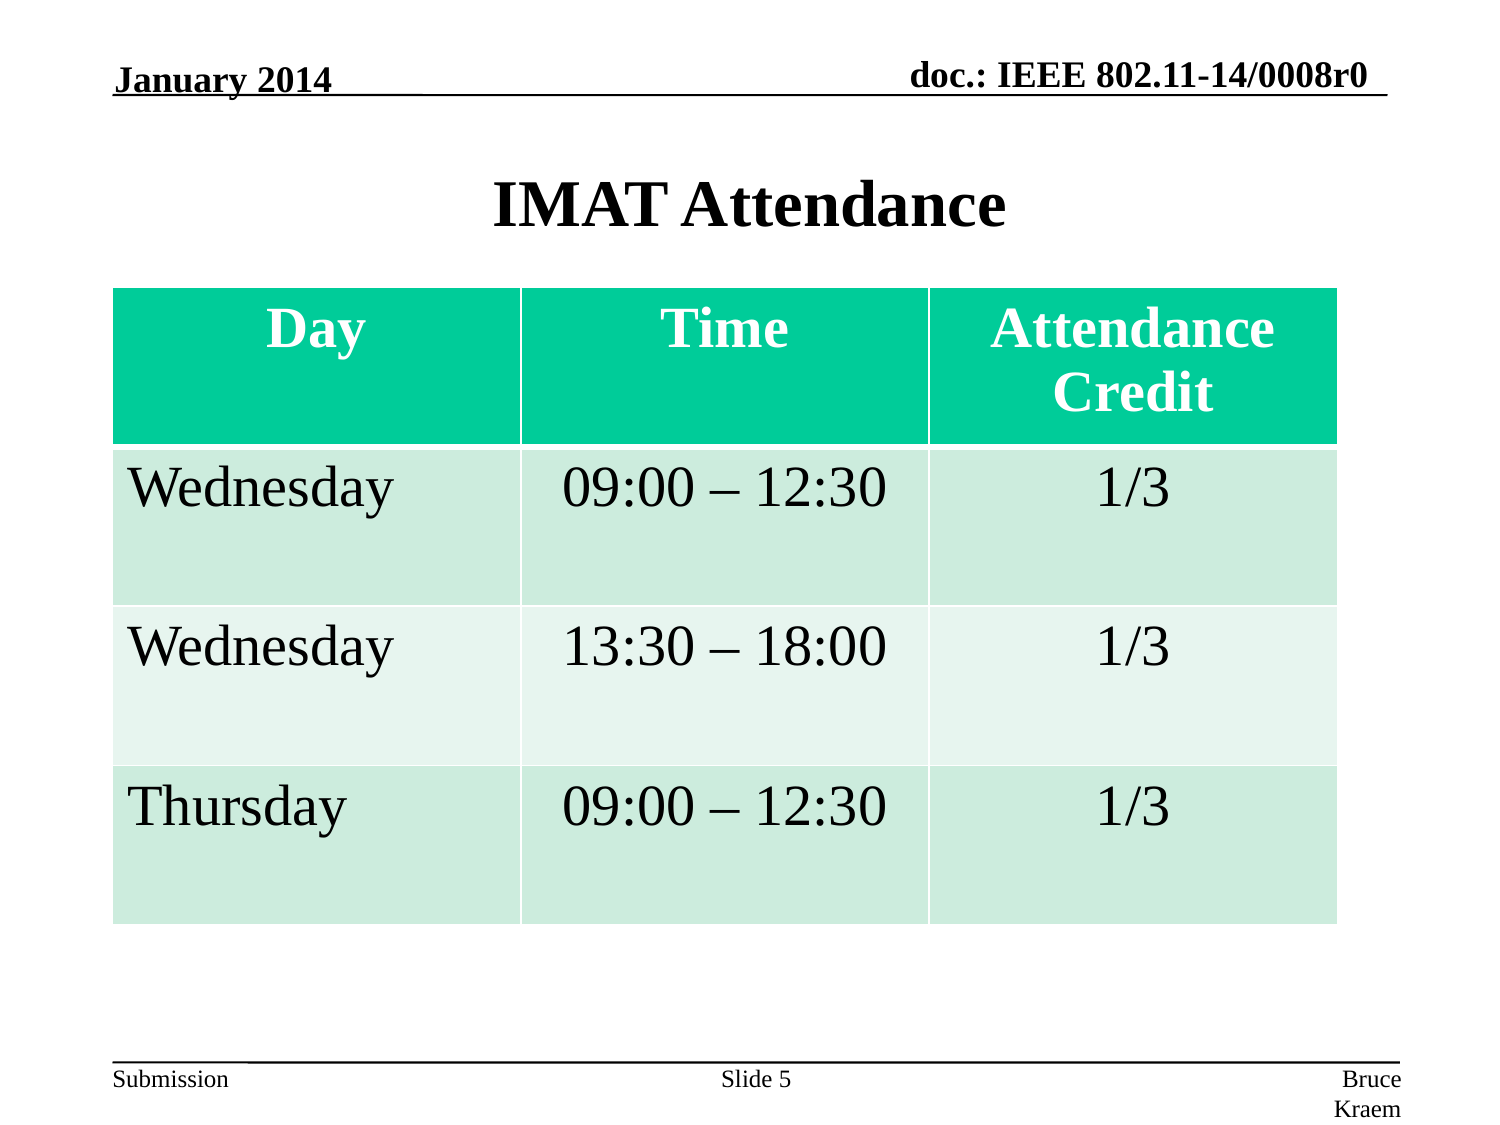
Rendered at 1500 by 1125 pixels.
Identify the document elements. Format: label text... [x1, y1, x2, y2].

table_header Attendance Credit [930, 288, 1337, 444]
table_cell 09:00 – 12:30 [522, 450, 928, 605]
slide_number Slide 5 [712, 1062, 800, 1093]
table_cell Wednesday [113, 450, 520, 605]
table_header Time [522, 288, 928, 444]
table_cell 1/3 [930, 450, 1337, 605]
table_cell 13:30 – 18:00 [522, 607, 928, 765]
table_cell 1/3 [930, 766, 1337, 924]
footer Bruce Kraemer, Marvell [1325, 1062, 1402, 1093]
table_header Day [113, 288, 520, 444]
table_cell Wednesday [113, 607, 520, 765]
table_cell Thursday [113, 766, 520, 924]
table_cell 1/3 [930, 607, 1337, 765]
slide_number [114, 54, 335, 100]
table_cell 09:00 – 12:30 [522, 766, 928, 924]
title IMAT Attendance [112, 112, 1388, 288]
